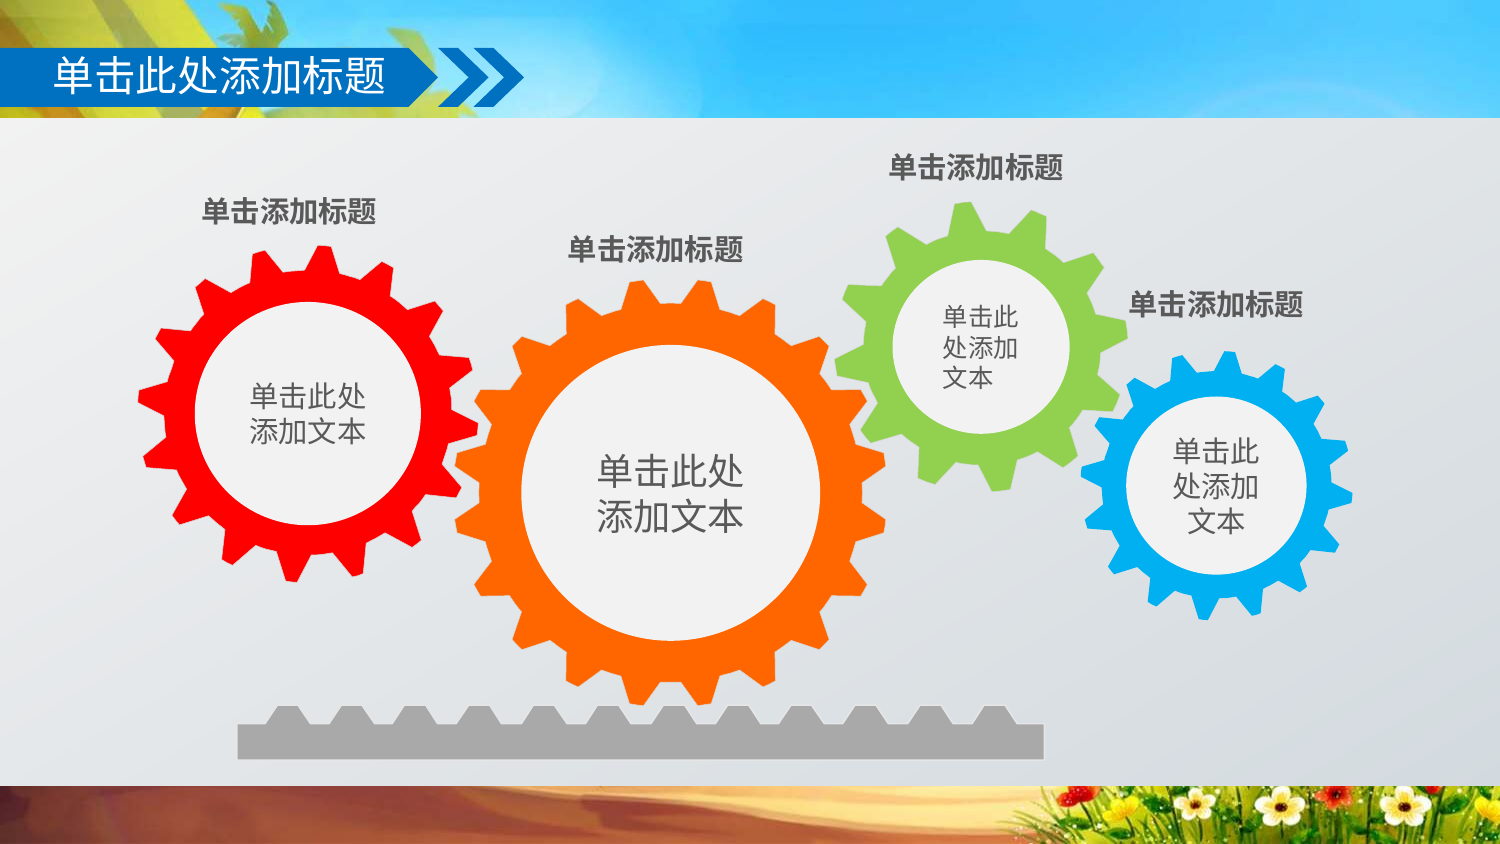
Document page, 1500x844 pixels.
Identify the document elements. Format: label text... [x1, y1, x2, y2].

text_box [1080, 350, 1353, 621]
text_box 单击添加标题 [1132, 278, 1341, 329]
text_box 单击添加标题 [513, 223, 798, 274]
text_box 单击添加标题 [834, 141, 1118, 192]
picture [0, 0, 1500, 118]
picture [0, 786, 1500, 844]
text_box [454, 279, 887, 706]
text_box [834, 201, 1129, 493]
text_box [236, 705, 1045, 761]
text_box 单击添加标题 [147, 185, 432, 236]
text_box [137, 244, 479, 583]
